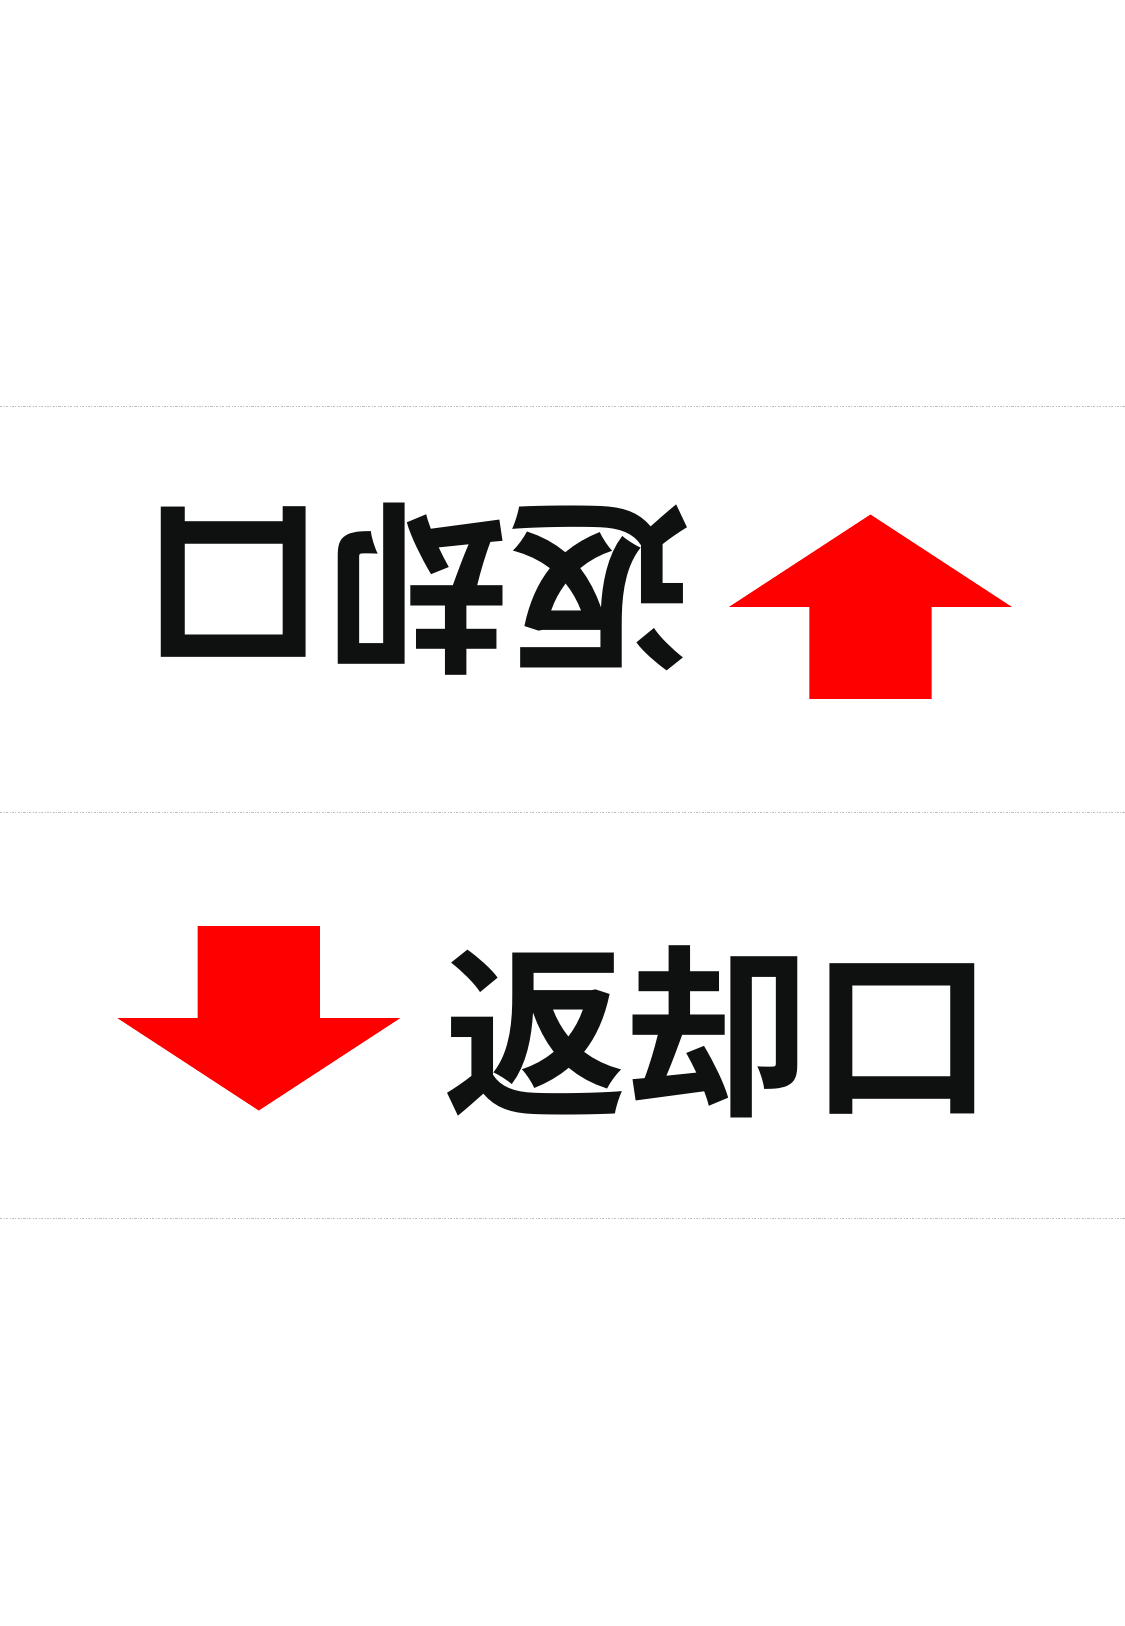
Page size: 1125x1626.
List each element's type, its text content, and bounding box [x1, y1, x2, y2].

text_box [725, 513, 1016, 701]
text_box 返却口 [126, 475, 707, 711]
text_box [114, 925, 404, 1112]
text_box 返却口 [429, 910, 1009, 1146]
